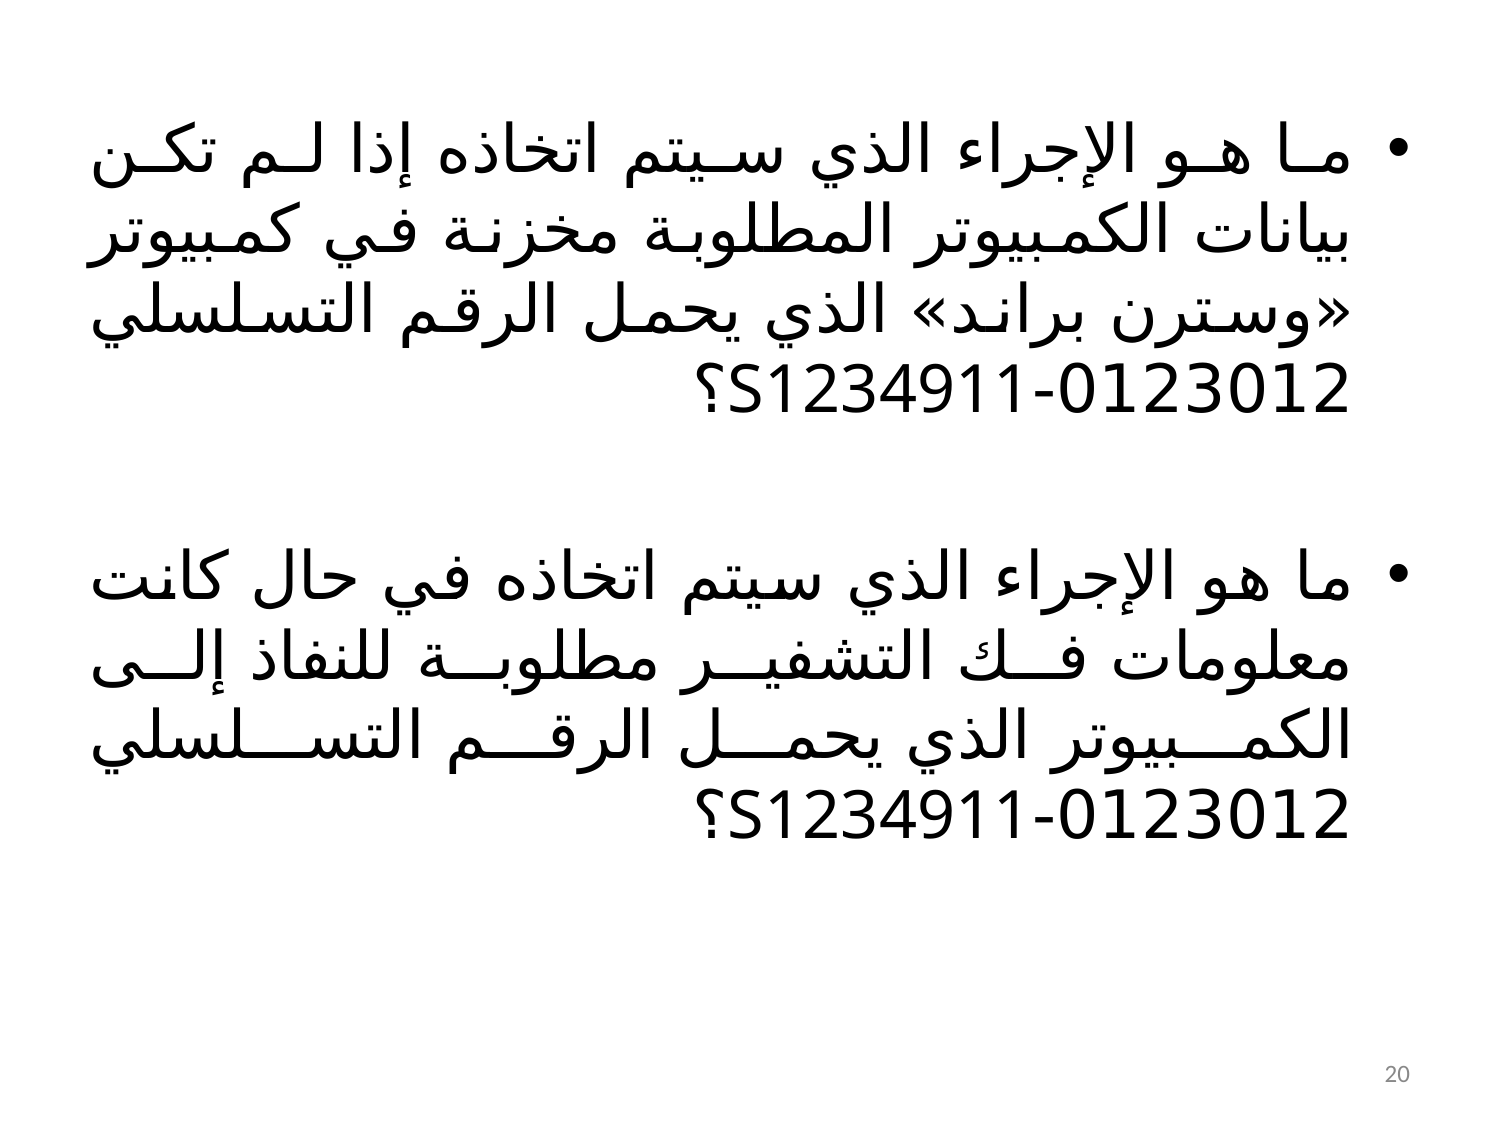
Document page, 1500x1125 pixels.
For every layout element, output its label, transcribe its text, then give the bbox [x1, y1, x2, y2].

text_box ما هو الإجراء الذي سيتم اتخاذه إذا لم تكن بيانات الكمبيوتر المطلوبة مخزنة في كمبيوتر «وسترن براند» الذي يحمل الرقم التسلسلي 0123012-S1234911؟ ما هو الإجراء الذي سيتم اتخاذه في حال كانت معلومات فك التشفير مطلوبة للنفاذ إلى الكمبيوتر الذي يحمل الرقم التسلسلي 0123012-S1234911؟ [74, 98, 1425, 1115]
slide_number 20 [1074, 1042, 1425, 1103]
